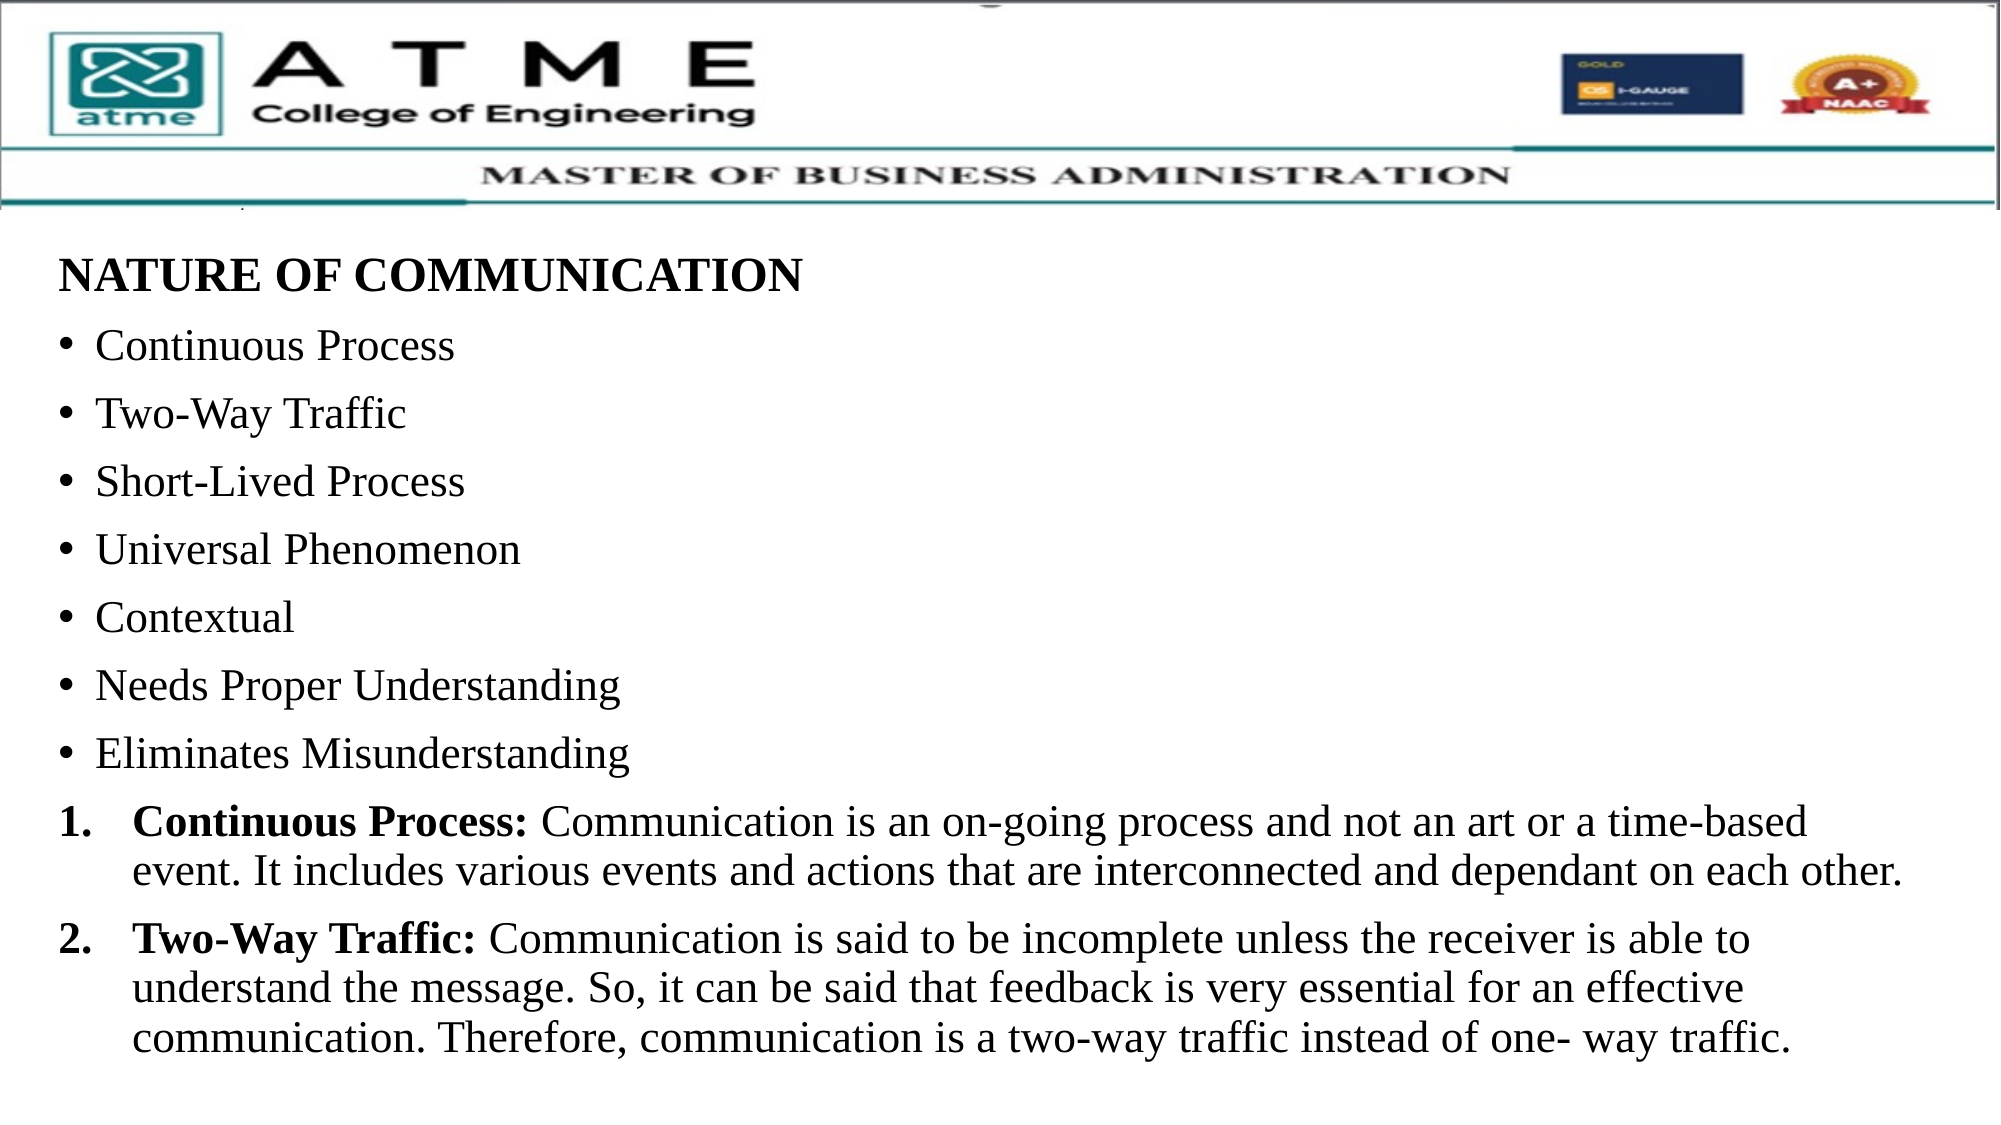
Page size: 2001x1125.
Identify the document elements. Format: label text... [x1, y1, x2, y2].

picture [0, 0, 2000, 210]
list NATURE OF COMMUNICATION Continuous Process Two-Way Traffic Short-Lived Process Universal Phenomenon Contextual Needs Proper Understanding Eliminates Misunderstanding Continuous Process: Communication is an on-going process and not an art or a time-based event. It includes various events and actions that are interconnected and dependant on each other. Two-Way Traffic: Communication is said to be incomplete unless the receiver is able to understand the message. So, it can be said that feedback is very essential for an effective communication. Therefore, communication is a two-way traffic instead of one- way traffic. [43, 241, 1937, 1080]
